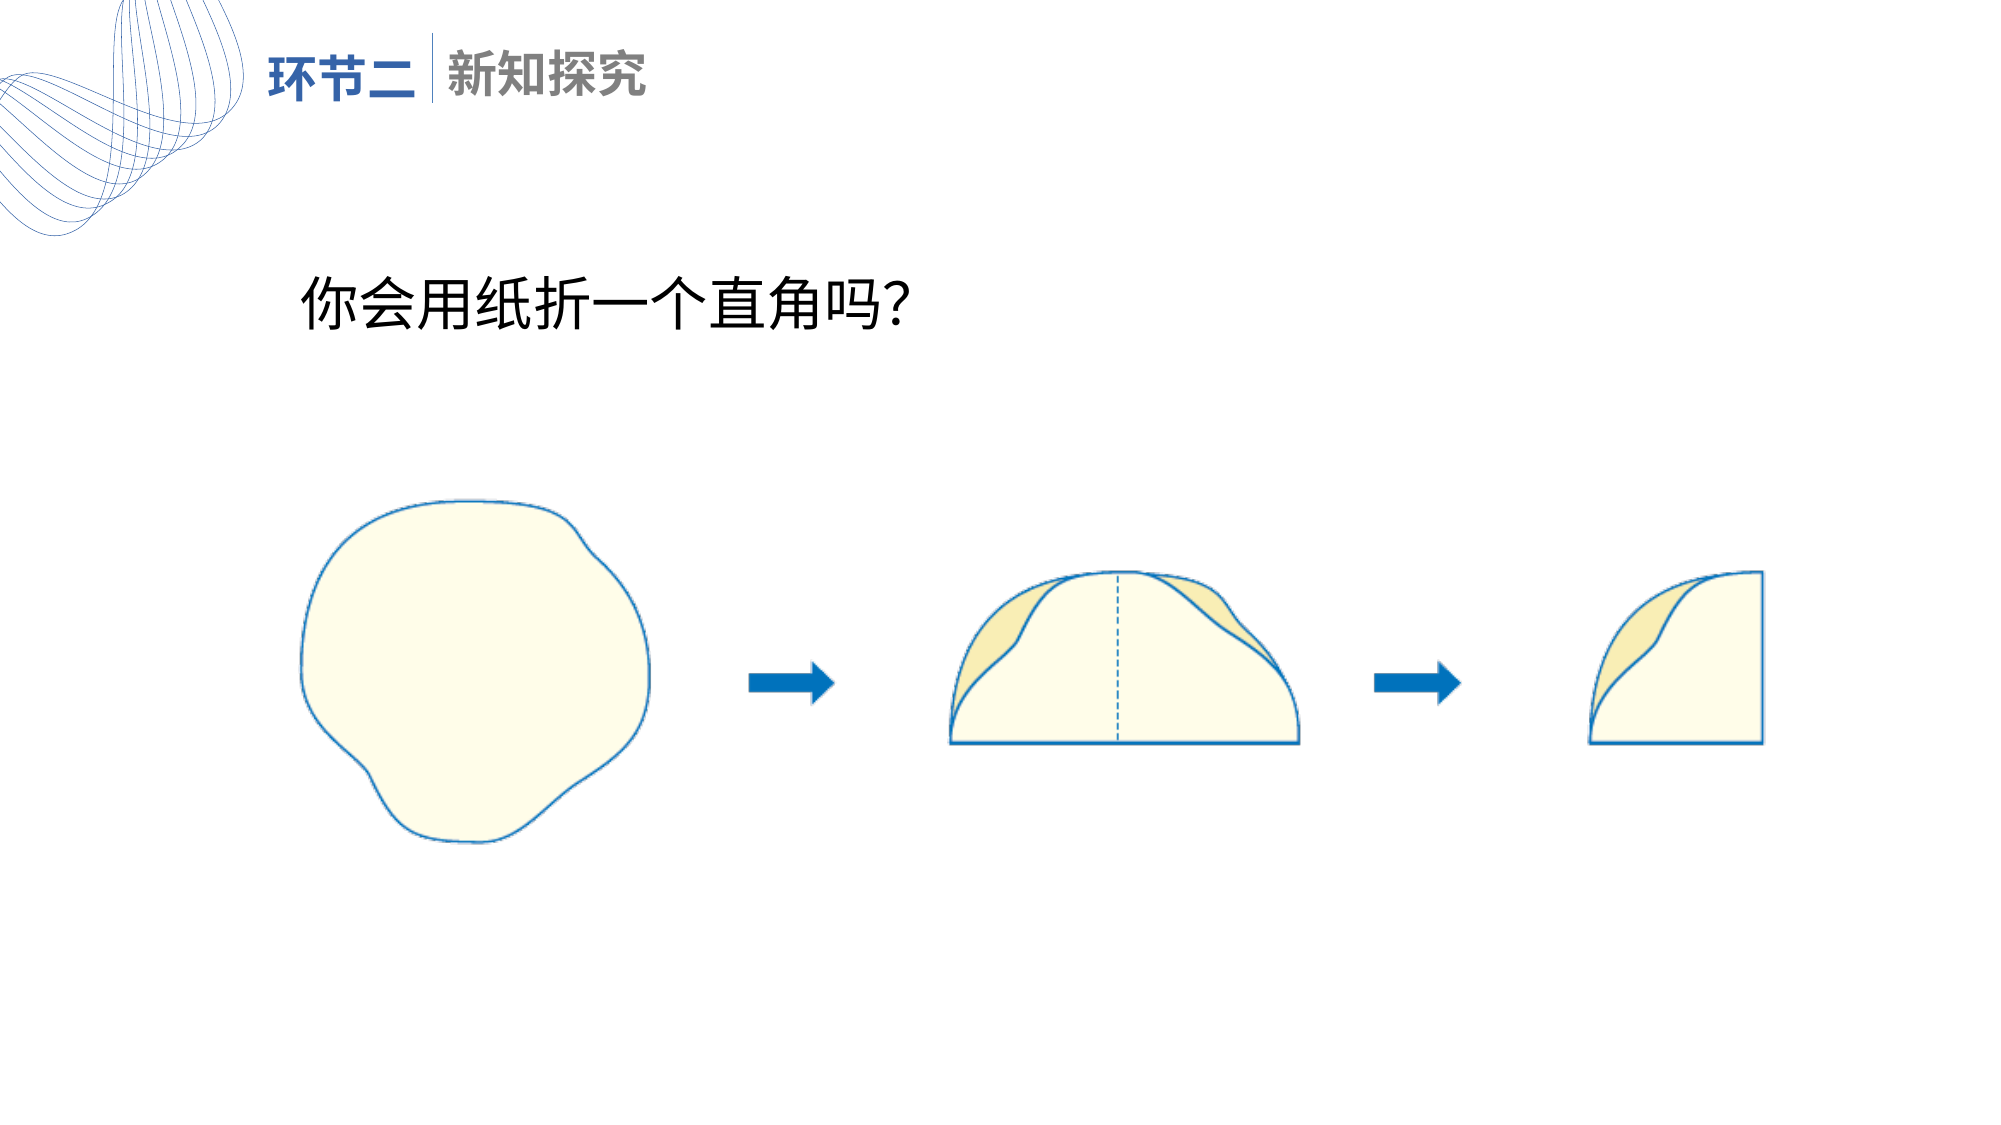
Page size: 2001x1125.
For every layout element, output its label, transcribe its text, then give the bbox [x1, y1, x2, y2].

picture [1349, 484, 1798, 848]
text_box 你会用纸折一个直角吗？ [285, 260, 987, 345]
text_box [252, 32, 663, 116]
picture [297, 484, 1333, 848]
